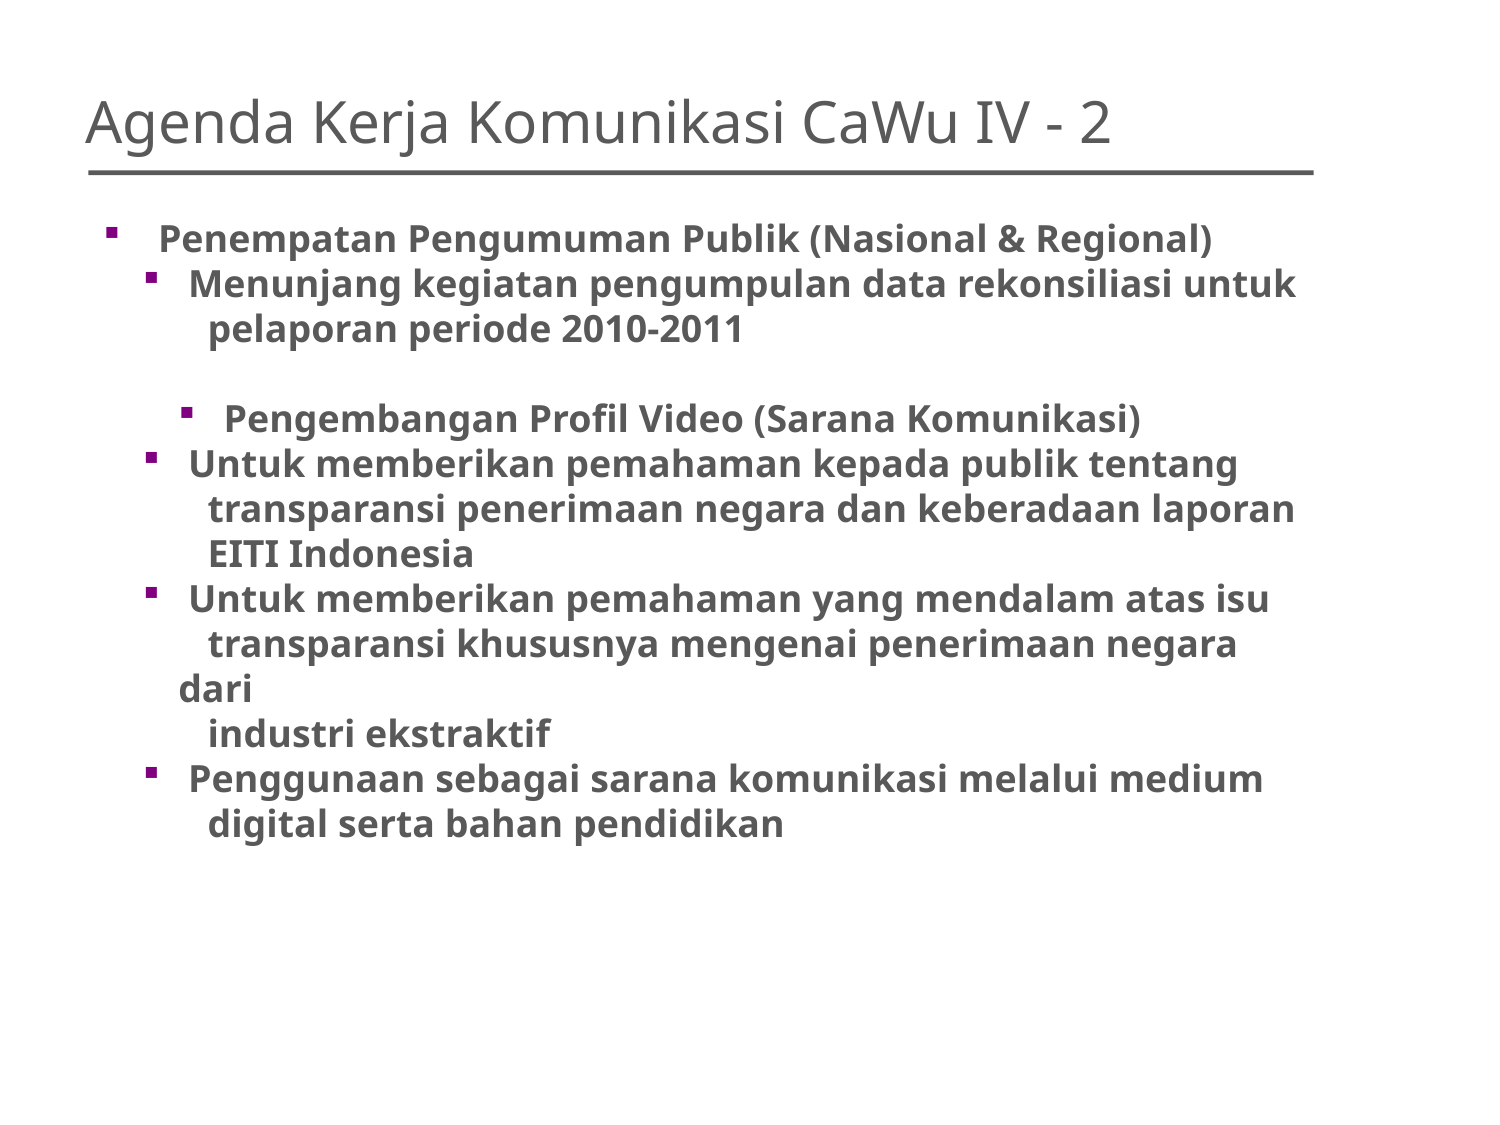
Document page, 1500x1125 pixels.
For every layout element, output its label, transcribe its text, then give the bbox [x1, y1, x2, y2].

text_box Penempatan Pengumuman Publik (Nasional & Regional) Menunjang kegiatan pengumpulan data rekonsiliasi untuk pelaporan periode 2010-2011 Pengembangan Profil Video (Sarana Komunikasi) Untuk memberikan pemahaman kepada publik tentang transparansi penerimaan negara dan keberadaan laporan EITI Indonesia Untuk memberikan pemahaman yang mendalam atas isu transparansi khususnya mengenai penerimaan negara dari industri ekstraktif Penggunaan sebagai sarana komunikasi melalui medium digital serta bahan pendidikan [88, 208, 1314, 853]
text_box Agenda Kerja Komunikasi CaWu IV - 2 [70, 78, 1128, 163]
